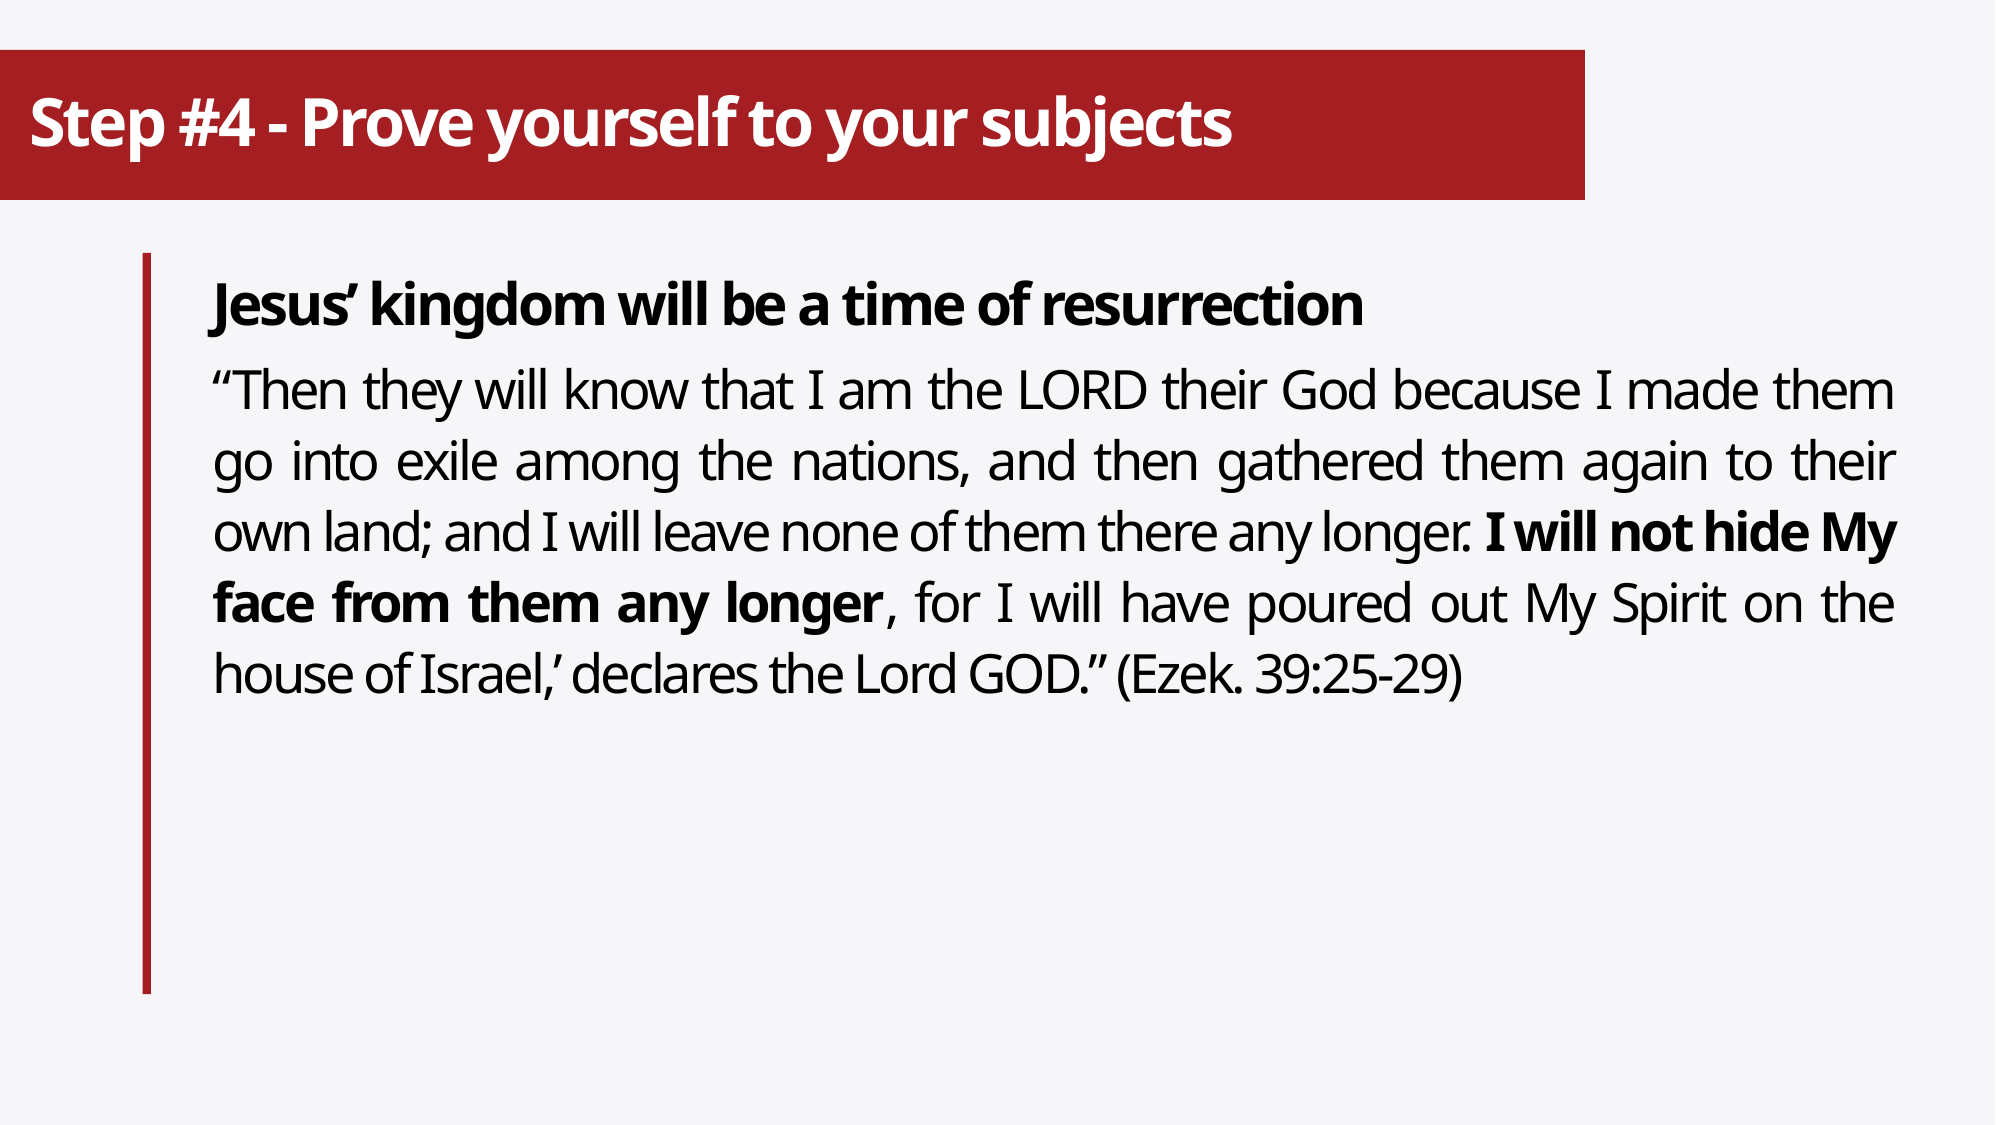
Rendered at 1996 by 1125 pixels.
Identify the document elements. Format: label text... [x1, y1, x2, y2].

title Step #4 - Prove yourself to your subjects [14, 62, 1810, 188]
subtitle Jesus’ kingdom will be a time of resurrection “Then they will know that I am the LORD their God because I made them go into exile among the nations, and then gathered them again to their own land; and I will leave none of them there any longer. I will not hide My face from them any longer, for I will have poured out My Spirit on the house of Israel,’ declares the Lord GOD.” (Ezek. 39:25-29) [197, 249, 1910, 1000]
